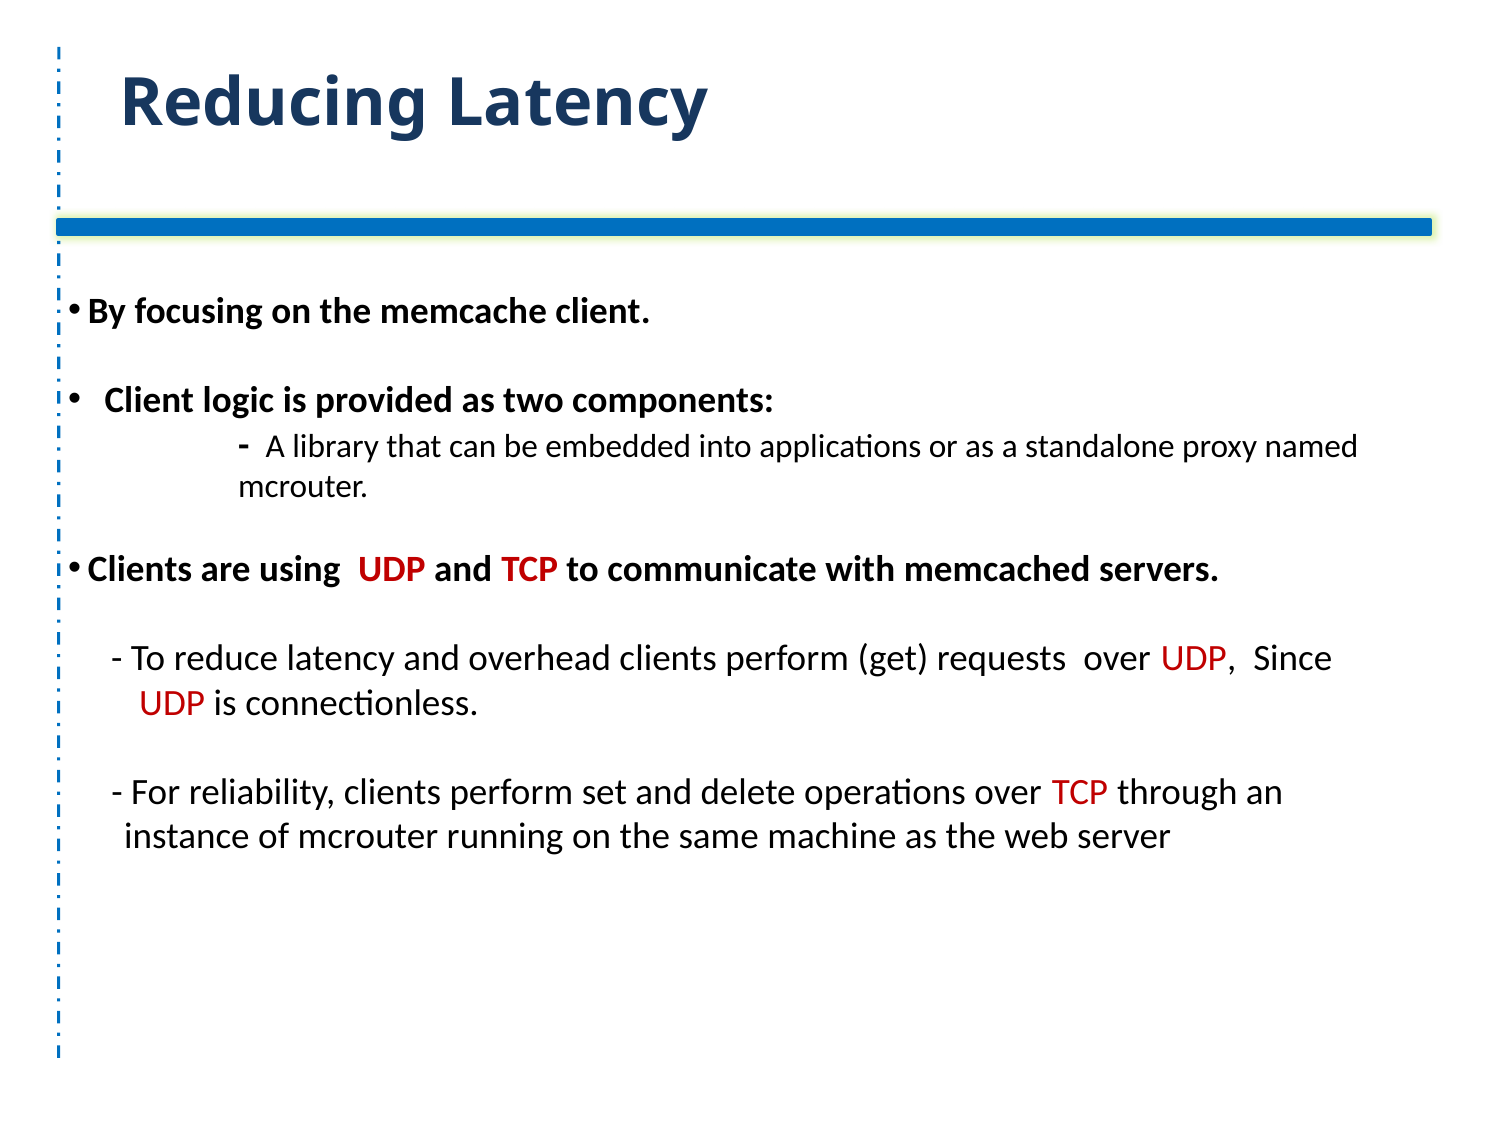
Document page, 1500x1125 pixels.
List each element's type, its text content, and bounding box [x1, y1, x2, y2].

title Reducing Latency [75, 45, 1425, 209]
text_box By focusing on the memcache client. Client logic is provided as two components: - A library that can be embedded into applications or as a standalone proxy named mcrouter. Clients are using UDP and TCP to communicate with memcached servers. - To reduce latency and overhead clients perform (get) requests over UDP, Since UDP is connectionless. - For reliability, clients perform set and delete operations over TCP through an instance of mcrouter running on the same machine as the web server [53, 278, 1403, 1047]
text_box [56, 218, 1432, 236]
